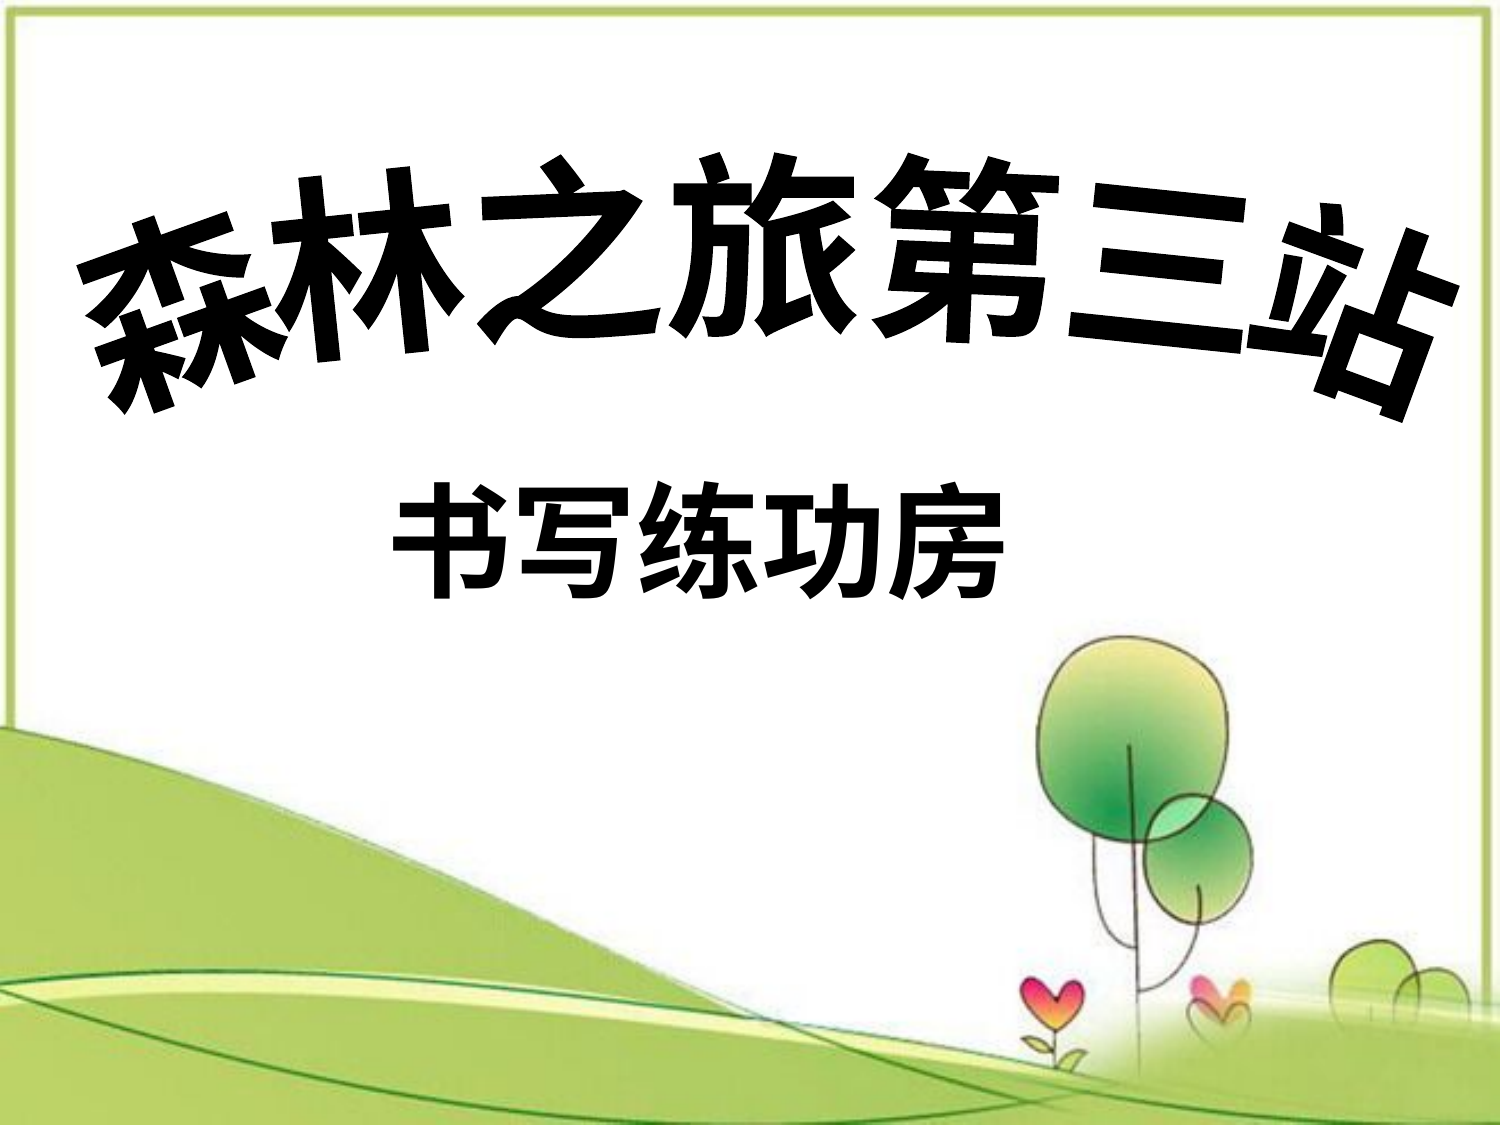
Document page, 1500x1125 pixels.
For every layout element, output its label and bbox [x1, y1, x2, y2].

list [0, 0, 1500, 1125]
